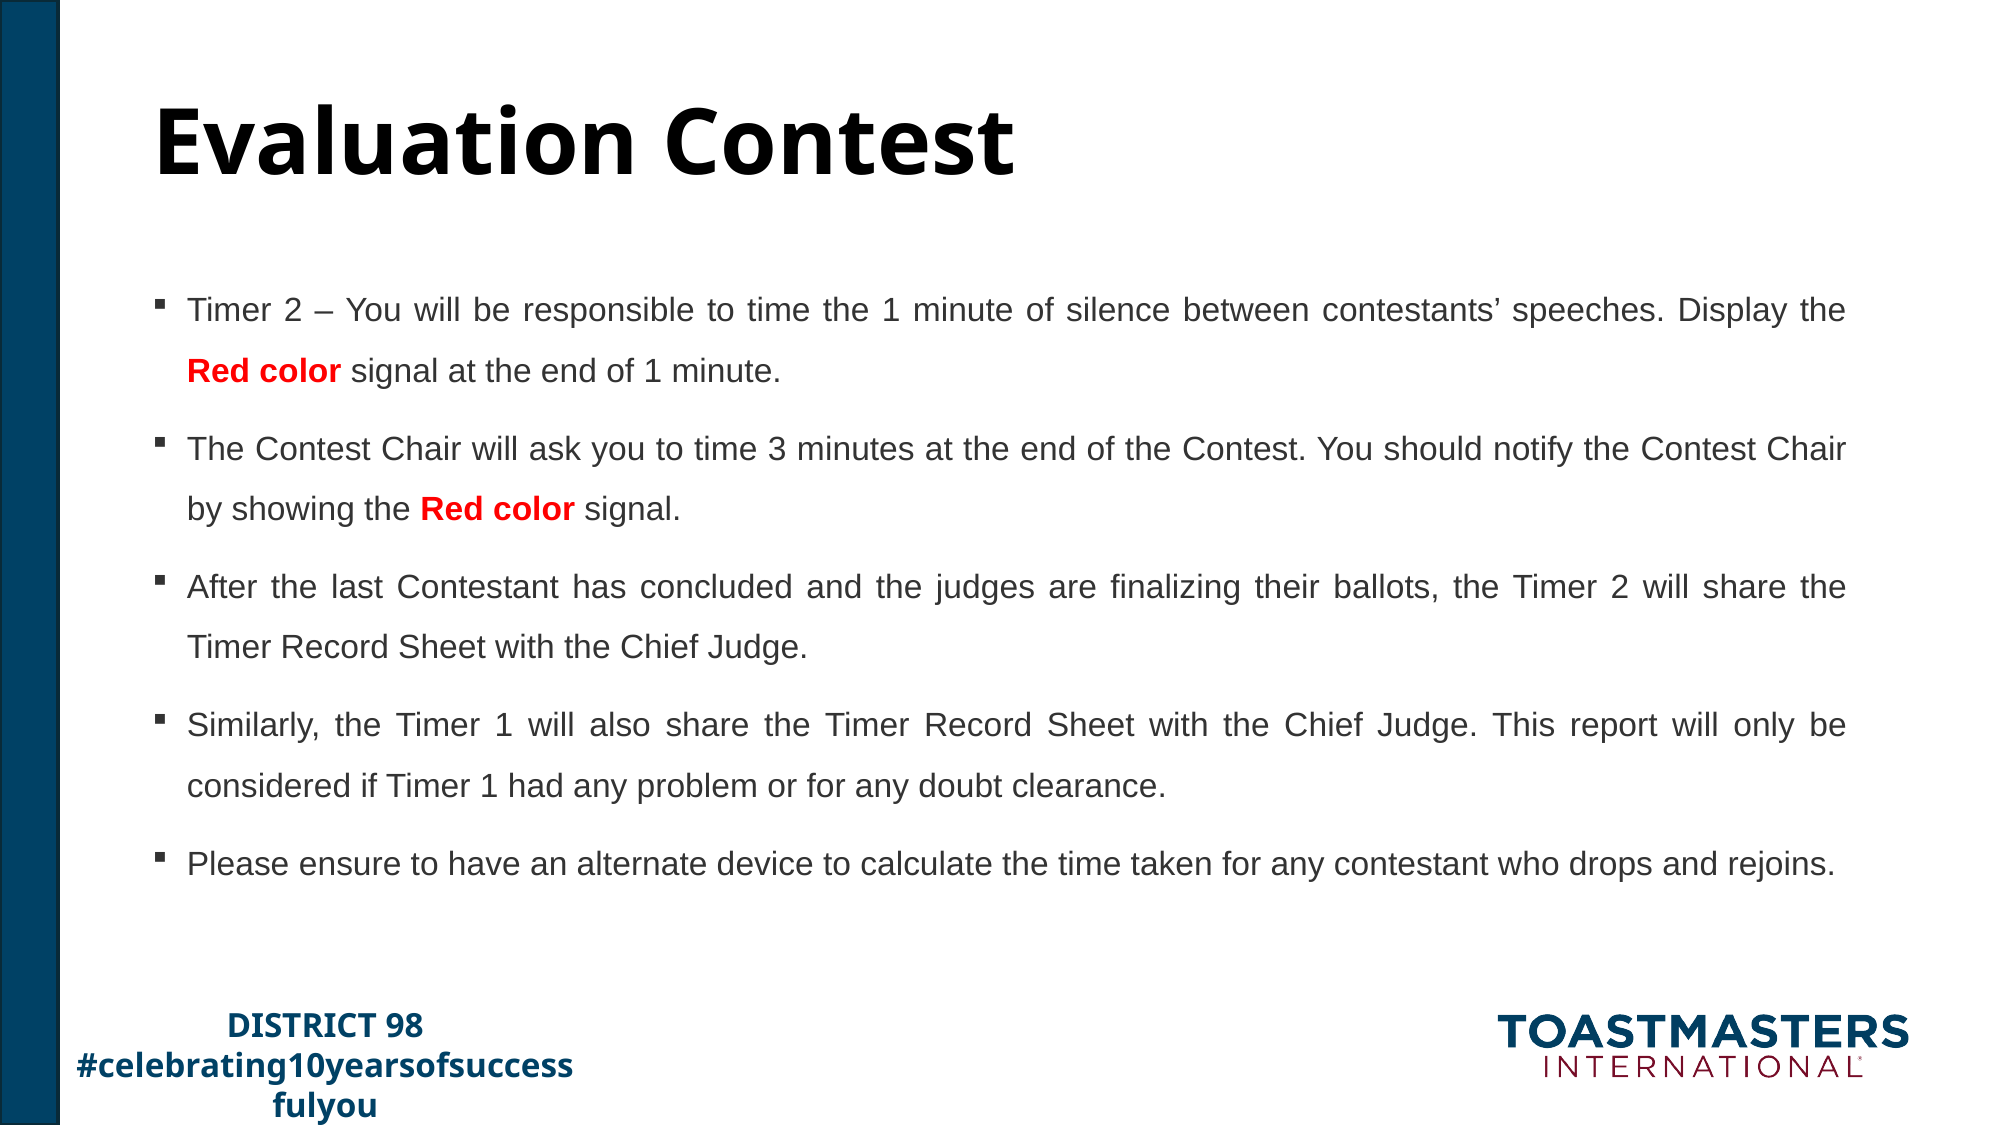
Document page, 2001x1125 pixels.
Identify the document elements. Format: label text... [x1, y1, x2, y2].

list Timer 2 – You will be responsible to time the 1 minute of silence between contestants’ speeches. Display the Red color signal at the end of 1 minute. The Contest Chair will ask you to time 3 minutes at the end of the Contest. You should notify the Contest Chair by showing the Red color signal. After the last Contestant has concluded and the judges are finalizing their ballots, the Timer 2 will share the Timer Record Sheet with the Chief Judge. Similarly, the Timer 1 will also share the Timer Record Sheet with the Chief Judge. This report will only be considered if Timer 1 had any problem or for any doubt clearance. Please ensure to have an alternate device to calculate the time taken for any contestant who drops and rejoins. [137, 260, 1865, 950]
picture [1383, 631, 2000, 1125]
title Evaluation Contest [137, 59, 1944, 229]
text_box DISTRICT 98 #celebrating10yearsofsuccessfulyou [57, 996, 593, 1125]
text_box [0, 0, 60, 1125]
